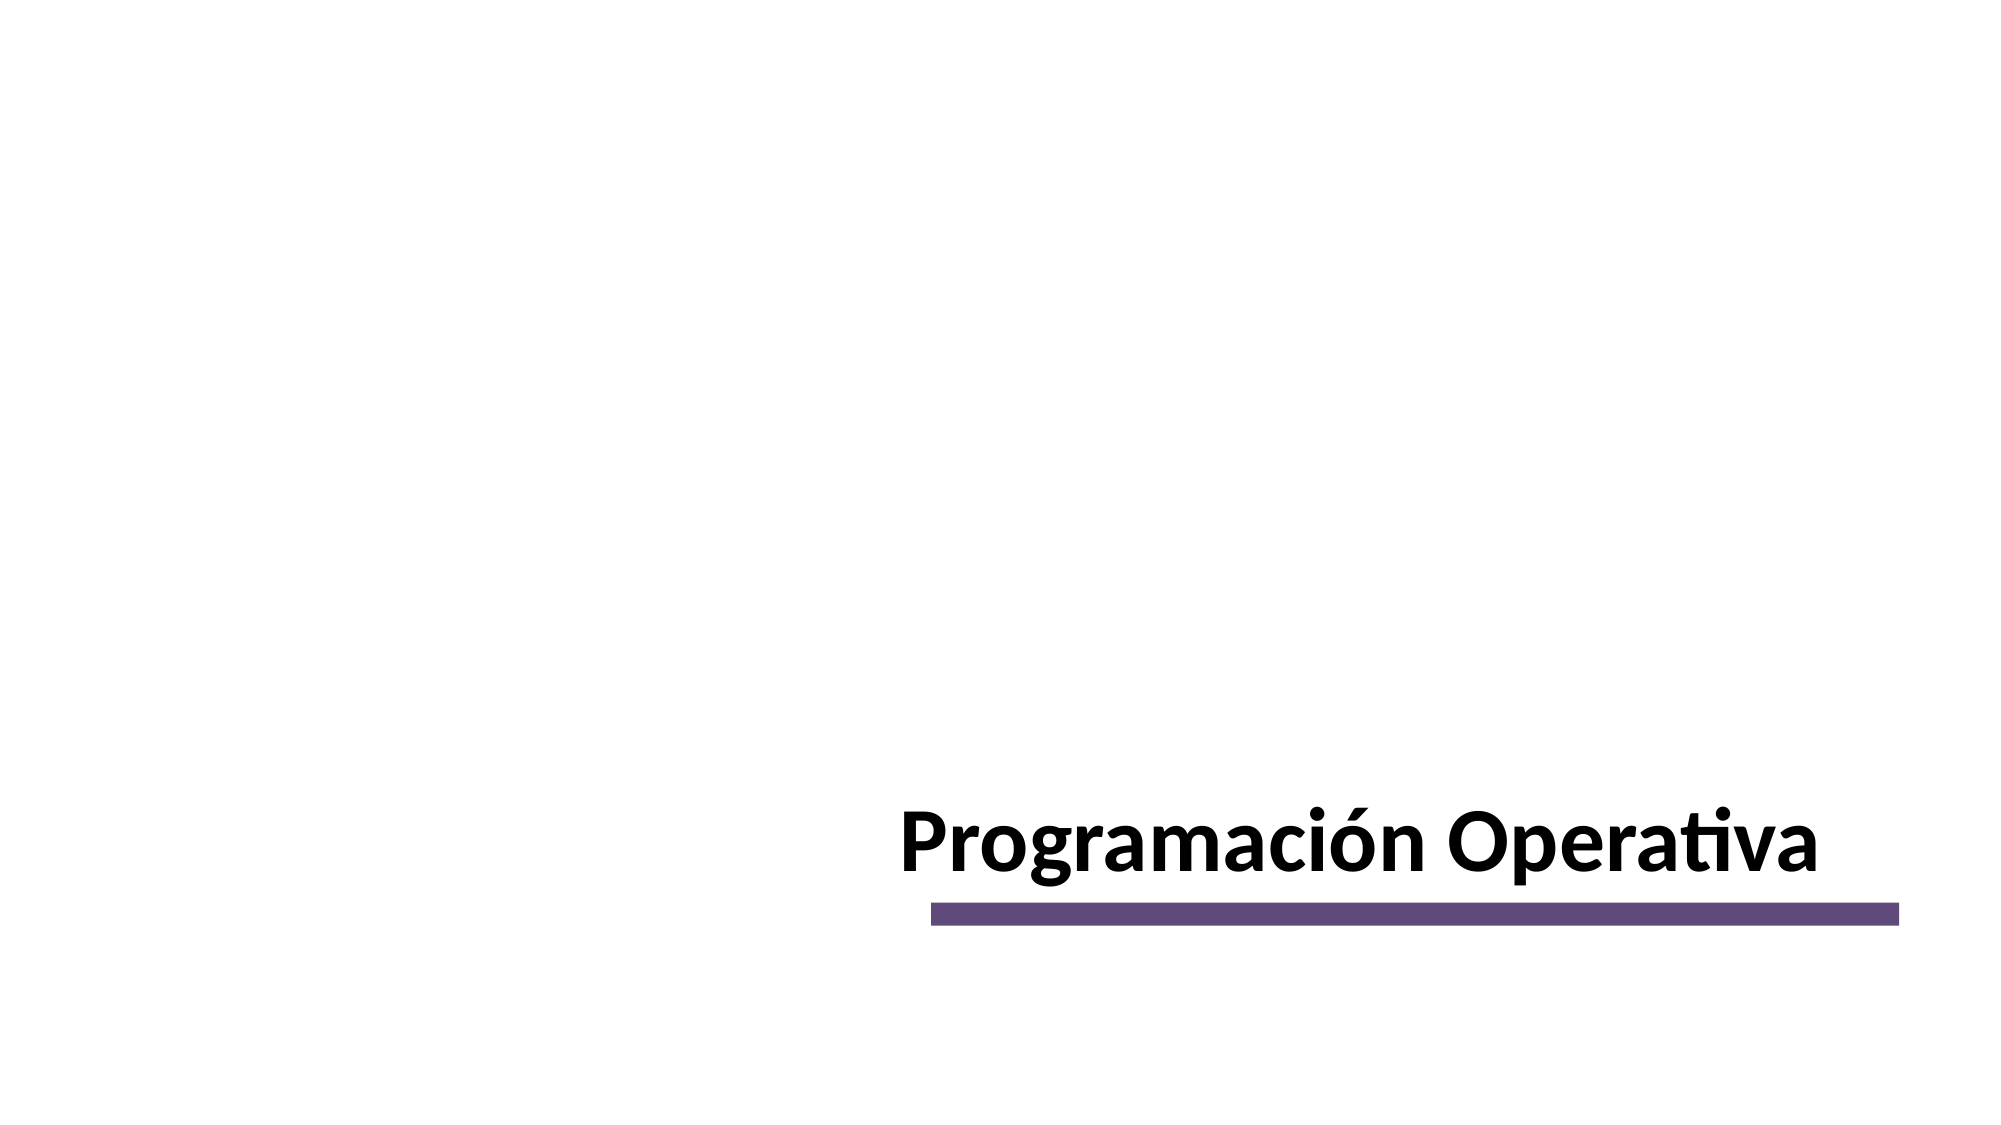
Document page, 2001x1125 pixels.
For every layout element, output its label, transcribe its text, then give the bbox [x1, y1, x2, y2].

title Programación Operativa [157, 722, 1858, 947]
text_box [931, 902, 1900, 926]
